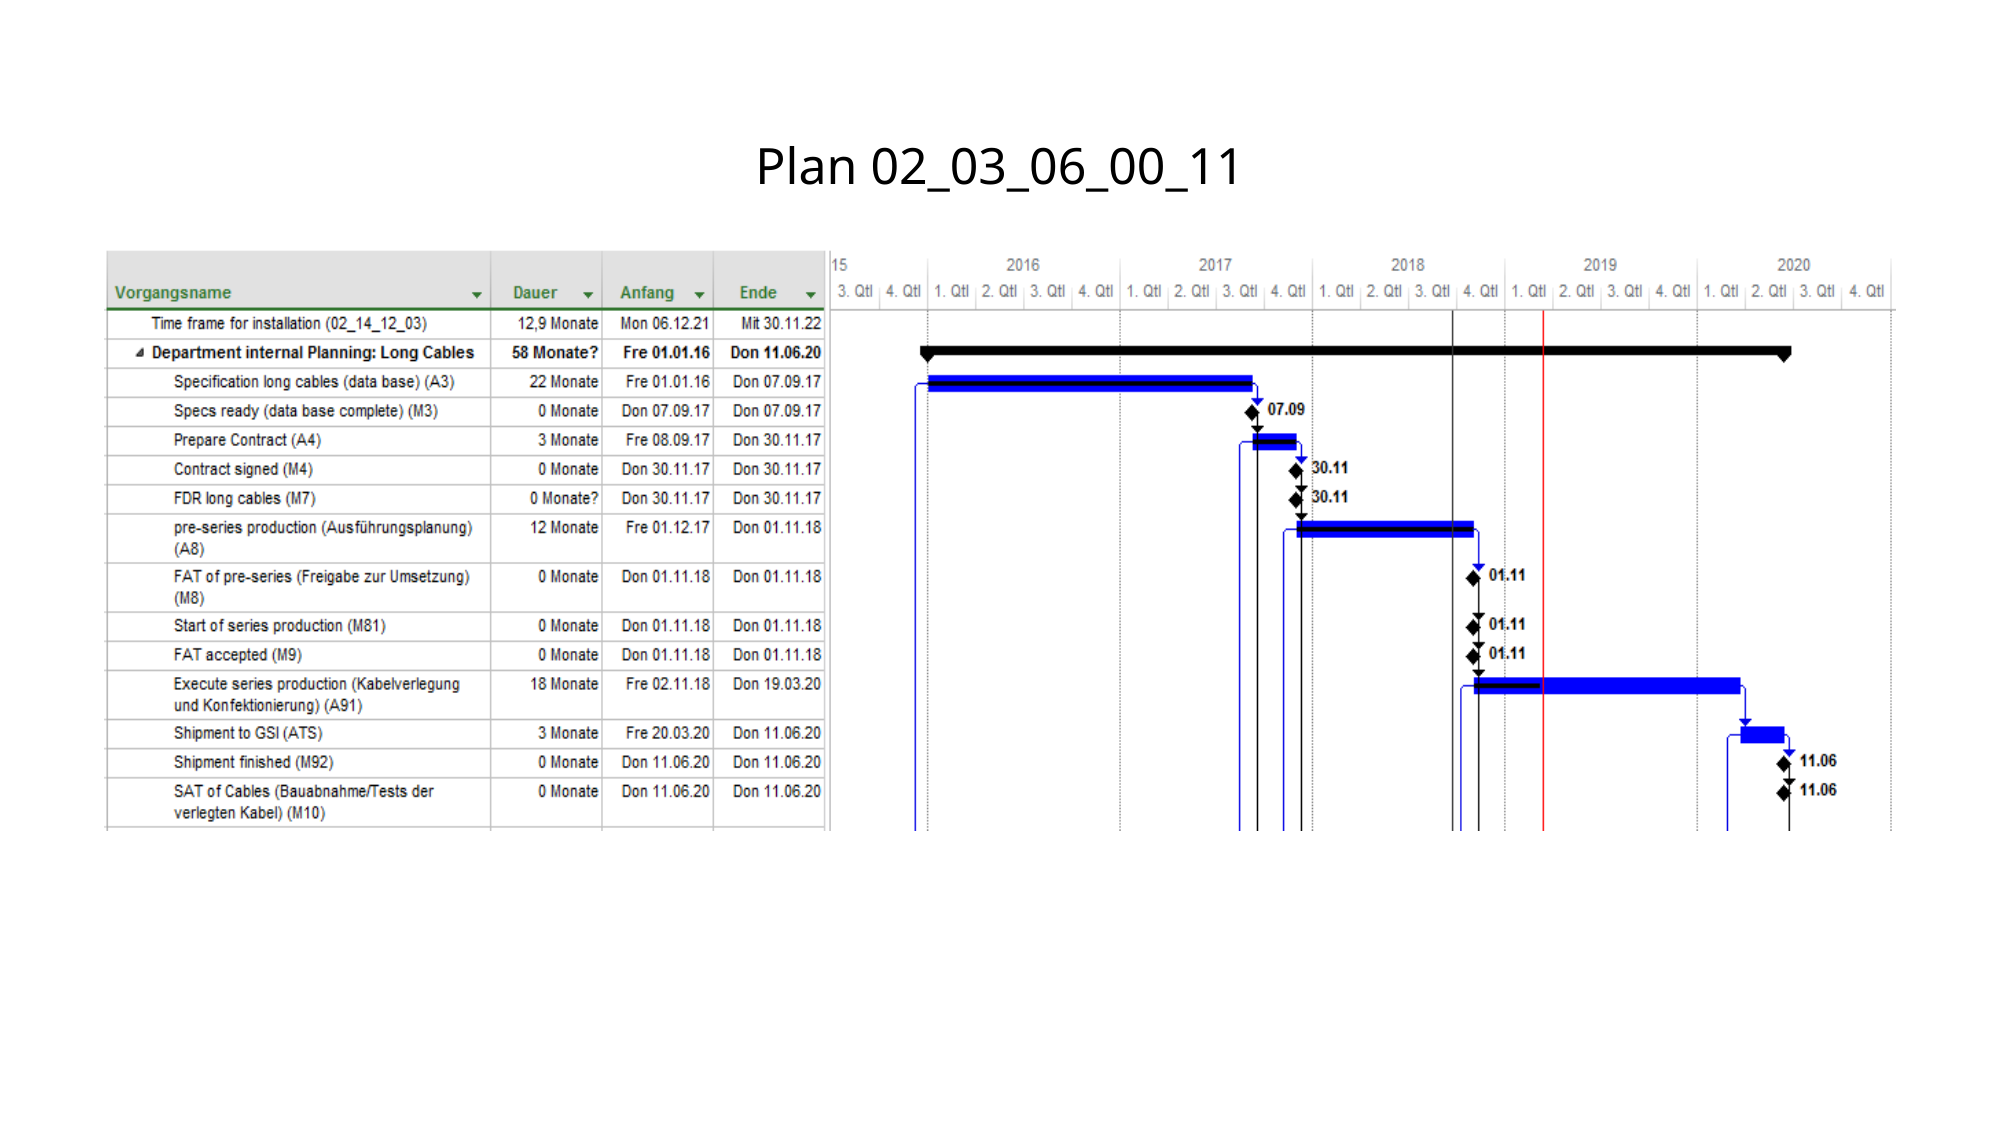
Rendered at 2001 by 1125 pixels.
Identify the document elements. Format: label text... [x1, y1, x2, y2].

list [104, 248, 1896, 831]
title Plan 02_03_06_00_11 [137, 59, 1863, 248]
